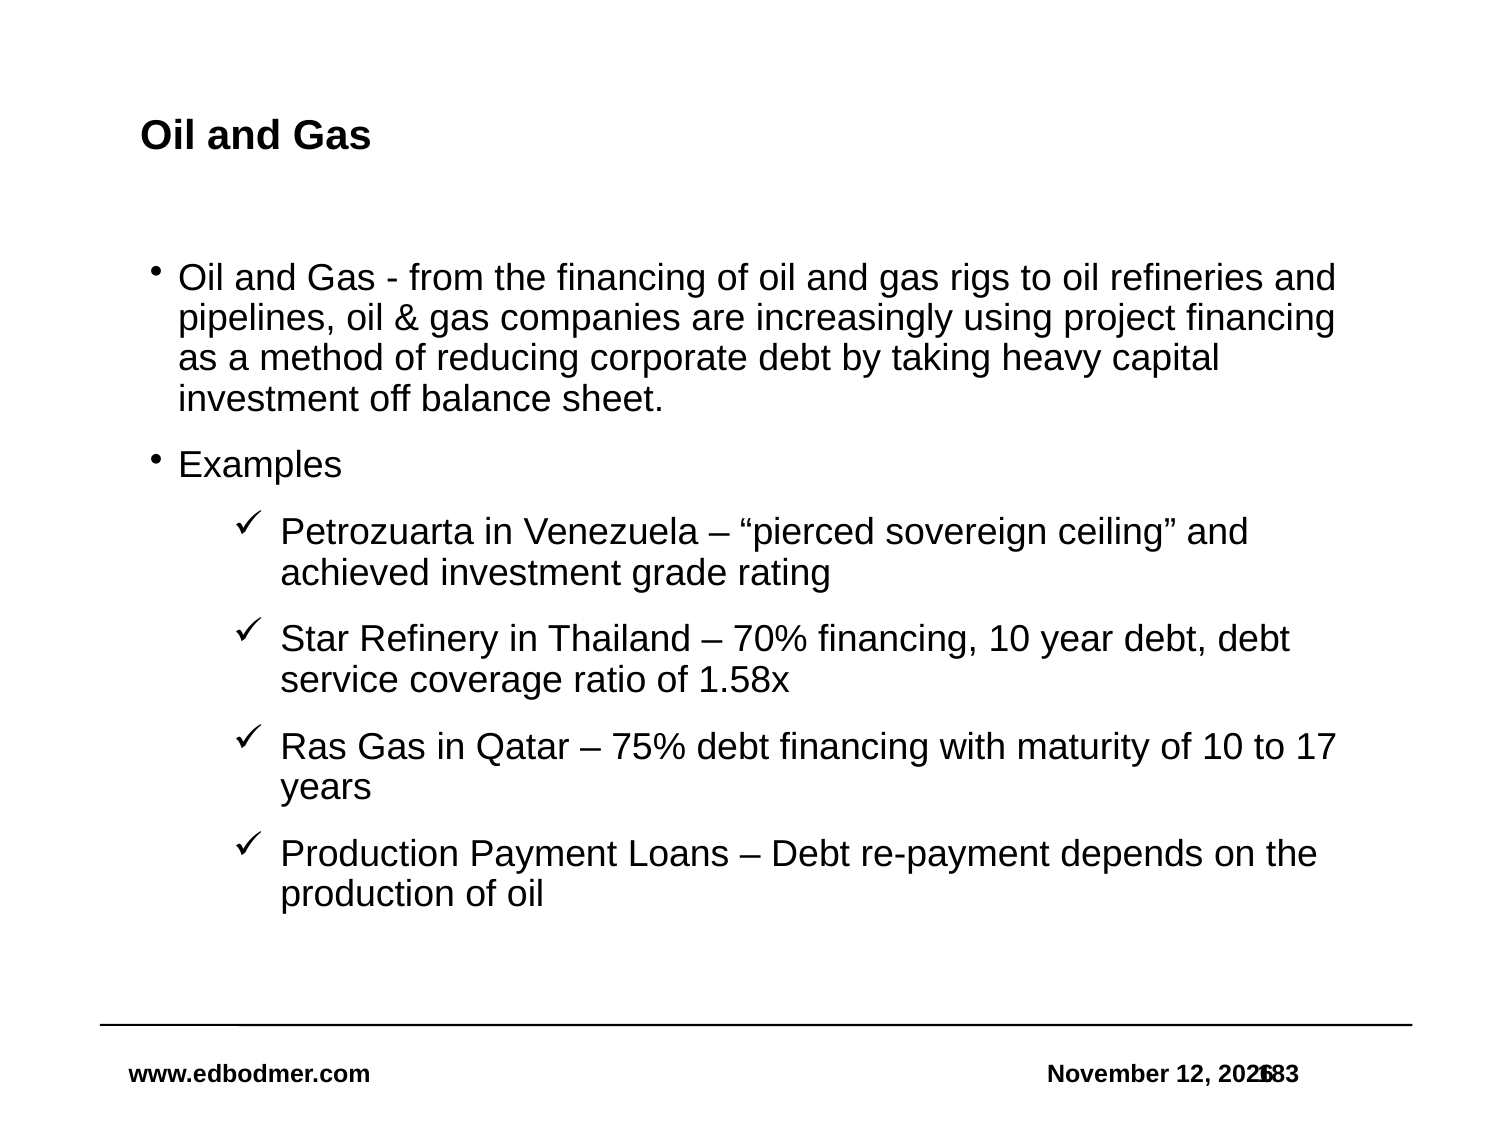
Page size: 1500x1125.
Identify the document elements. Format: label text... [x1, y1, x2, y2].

list Oil and Gas - from the financing of oil and gas rigs to oil refineries and pipelines, oil & gas companies are increasingly using project financing as a method of reducing corporate debt by taking heavy capital investment off balance sheet. Examples Petrozuarta in Venezuela – “pierced sovereign ceiling” and achieved investment grade rating Star Refinery in Thailand – 70% financing, 10 year debt, debt service coverage ratio of 1.58x Ras Gas in Qatar – 75% debt financing with maturity of 10 to 17 years Production Payment Loans – Debt re-payment depends on the production of oil [124, 249, 1376, 1001]
title Oil and Gas [124, 99, 1288, 226]
